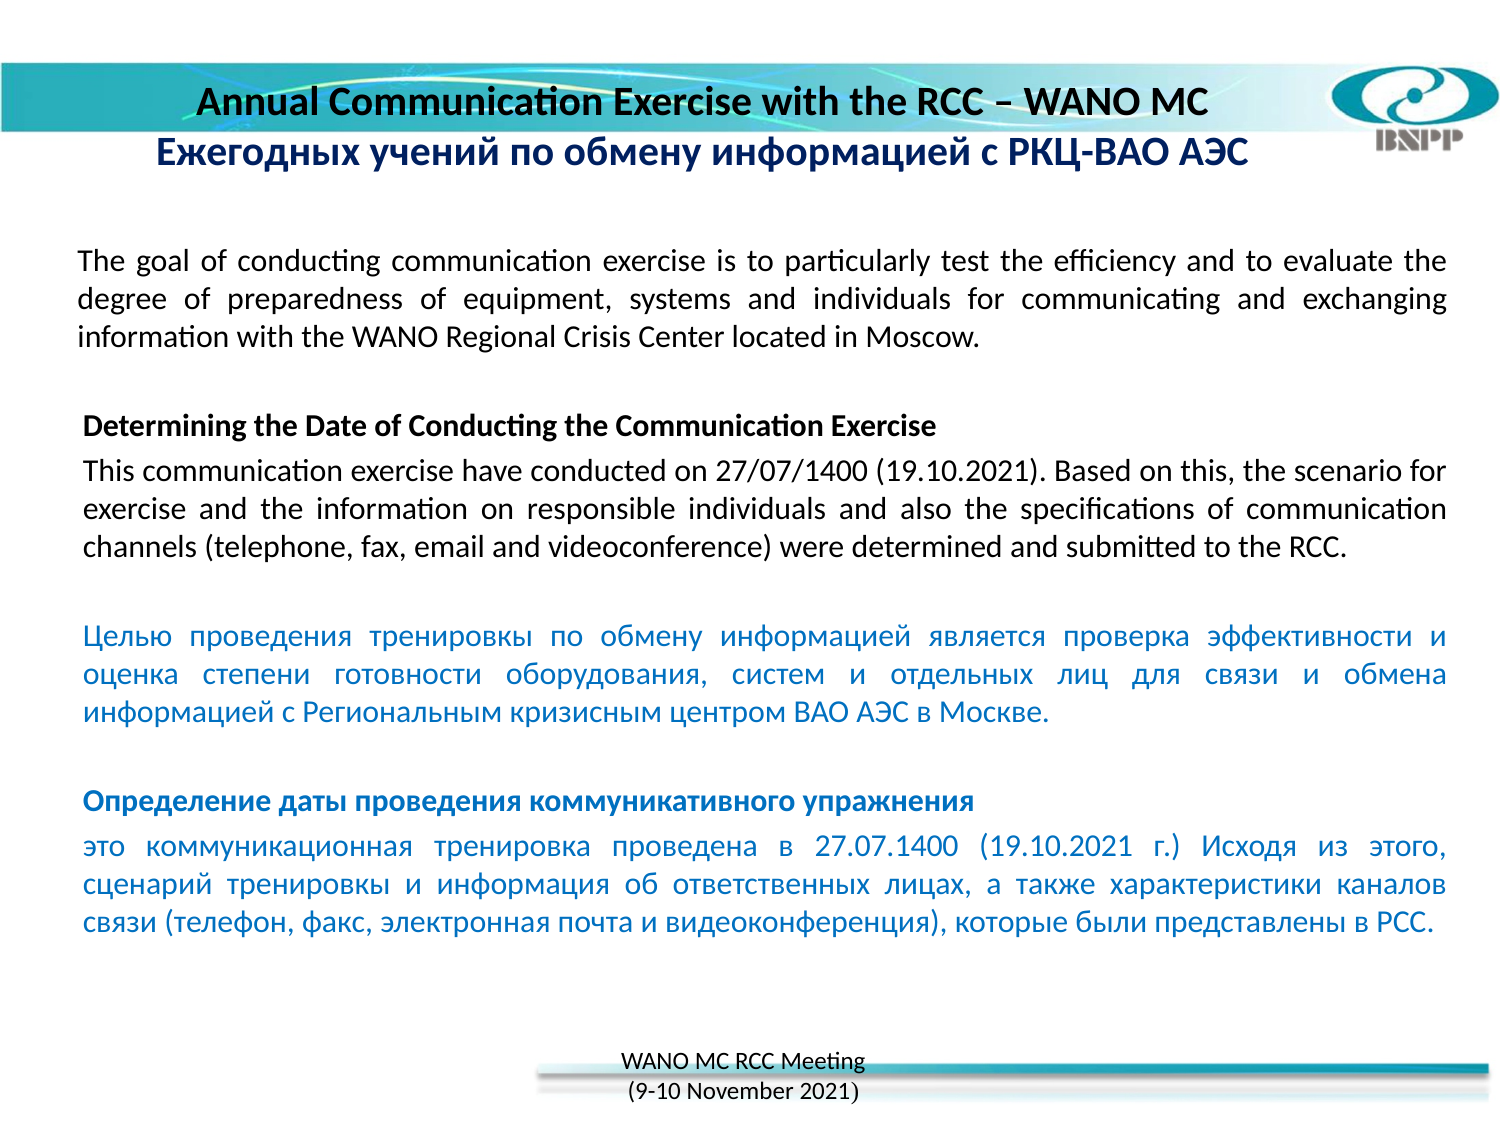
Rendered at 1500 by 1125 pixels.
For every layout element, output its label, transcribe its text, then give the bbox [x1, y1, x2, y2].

list The goal of conducting communication exercise is to particularly test the efficiency and to evaluate the degree of preparedness of equipment, systems and individuals for communicating and exchanging information with the WANO Regional Crisis Center located in Moscow. Determining the Date of Conducting the Communication Exercise This communication exercise have conducted on 27/07/1400 (19.10.2021). Based on this, the scenario for exercise and the information on responsible individuals and also the specifications of communication channels (telephone, fax, email and videoconference) were determined and submitted to the RCC. Целью проведения тренировкы по обмену информацией является проверка эффективности и оценка степени готовности оборудования, систем и отдельных лиц для связи и обмена информацией с Региональным кризисным центром ВАО АЭС в Москве. Определение даты проведения коммуникативного упражнения это коммуникационная тренировка проведена в 27.07.1400 (19.10.2021 г.) Исходя из этого, сценарий тренировкы и информация об ответственных лицах, а также характеристики каналов связи (телефон, факс, электронная почта и видеоконференция), которые были представлены в РСС. [62, 172, 1463, 988]
picture [0, 0, 1500, 1125]
text_box WANO MC RCC Meeting (9-10 November 2021) [505, 1024, 981, 1125]
text_box Annual Communication Exercise with the RCC – WANO MC Ежегодных учений по обмену информацией с РКЦ-ВАО АЭС [76, 66, 1329, 182]
